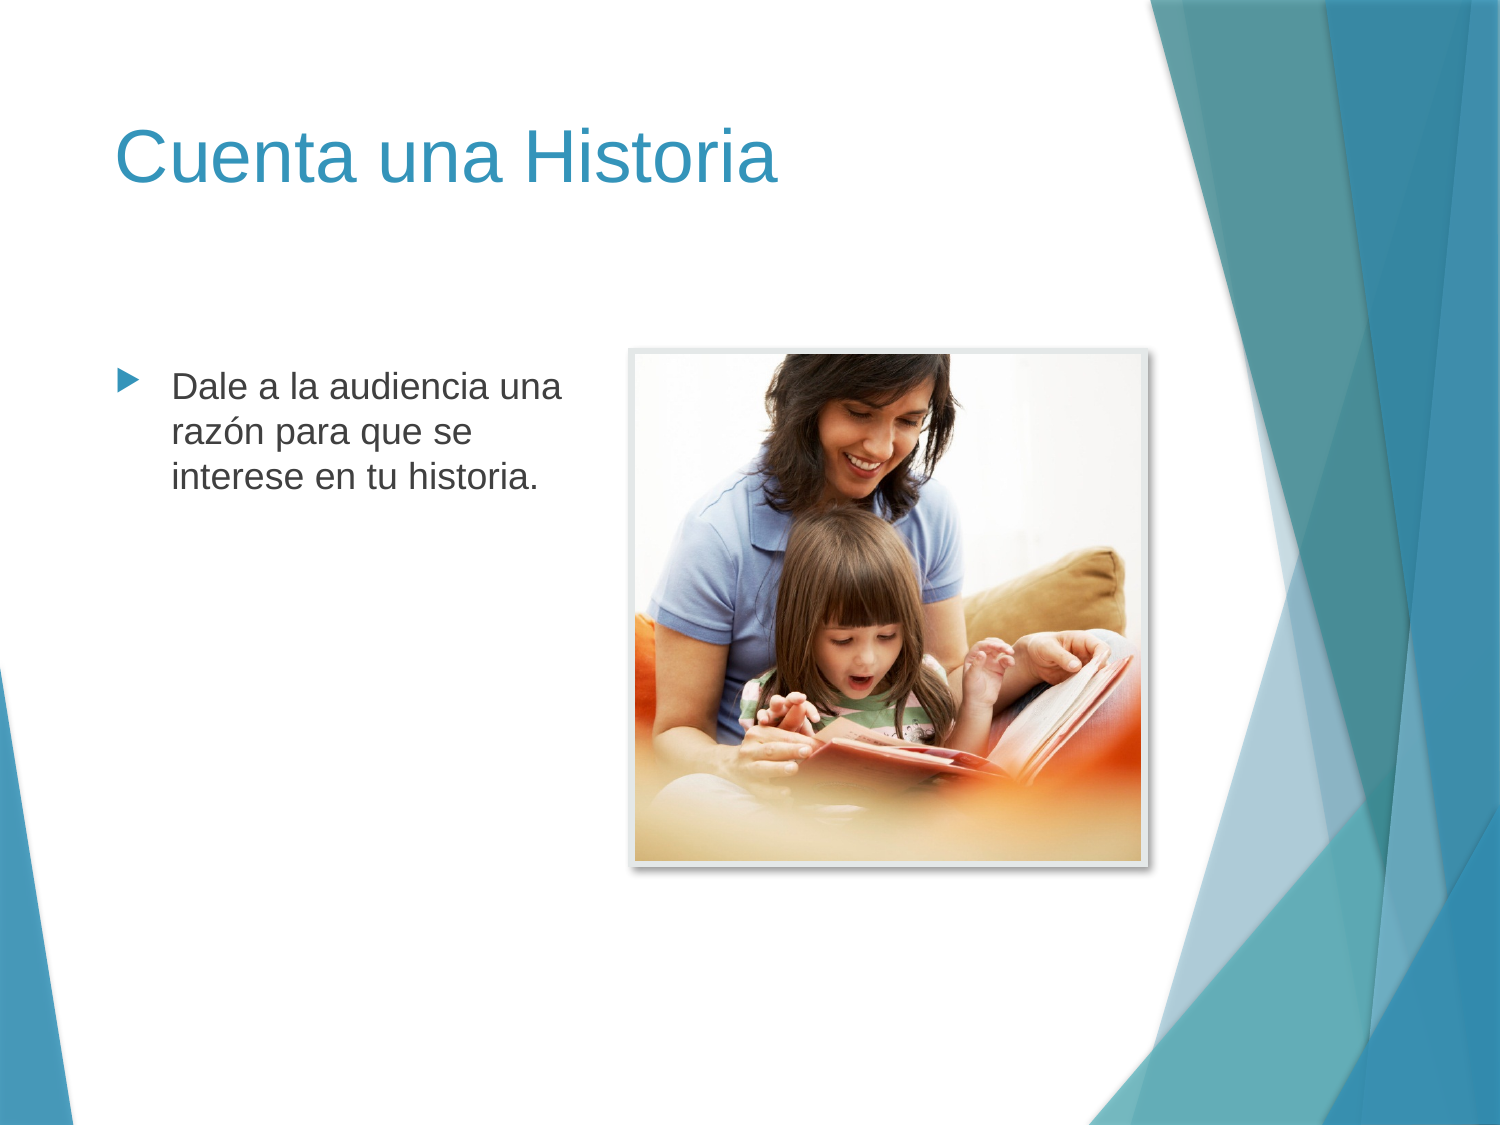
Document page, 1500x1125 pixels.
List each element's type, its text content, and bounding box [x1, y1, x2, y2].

list Dale a la audiencia una razón para que se interese en tu historia. [99, 354, 607, 992]
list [634, 353, 1142, 862]
title Cuenta una Historia [99, 99, 1142, 317]
